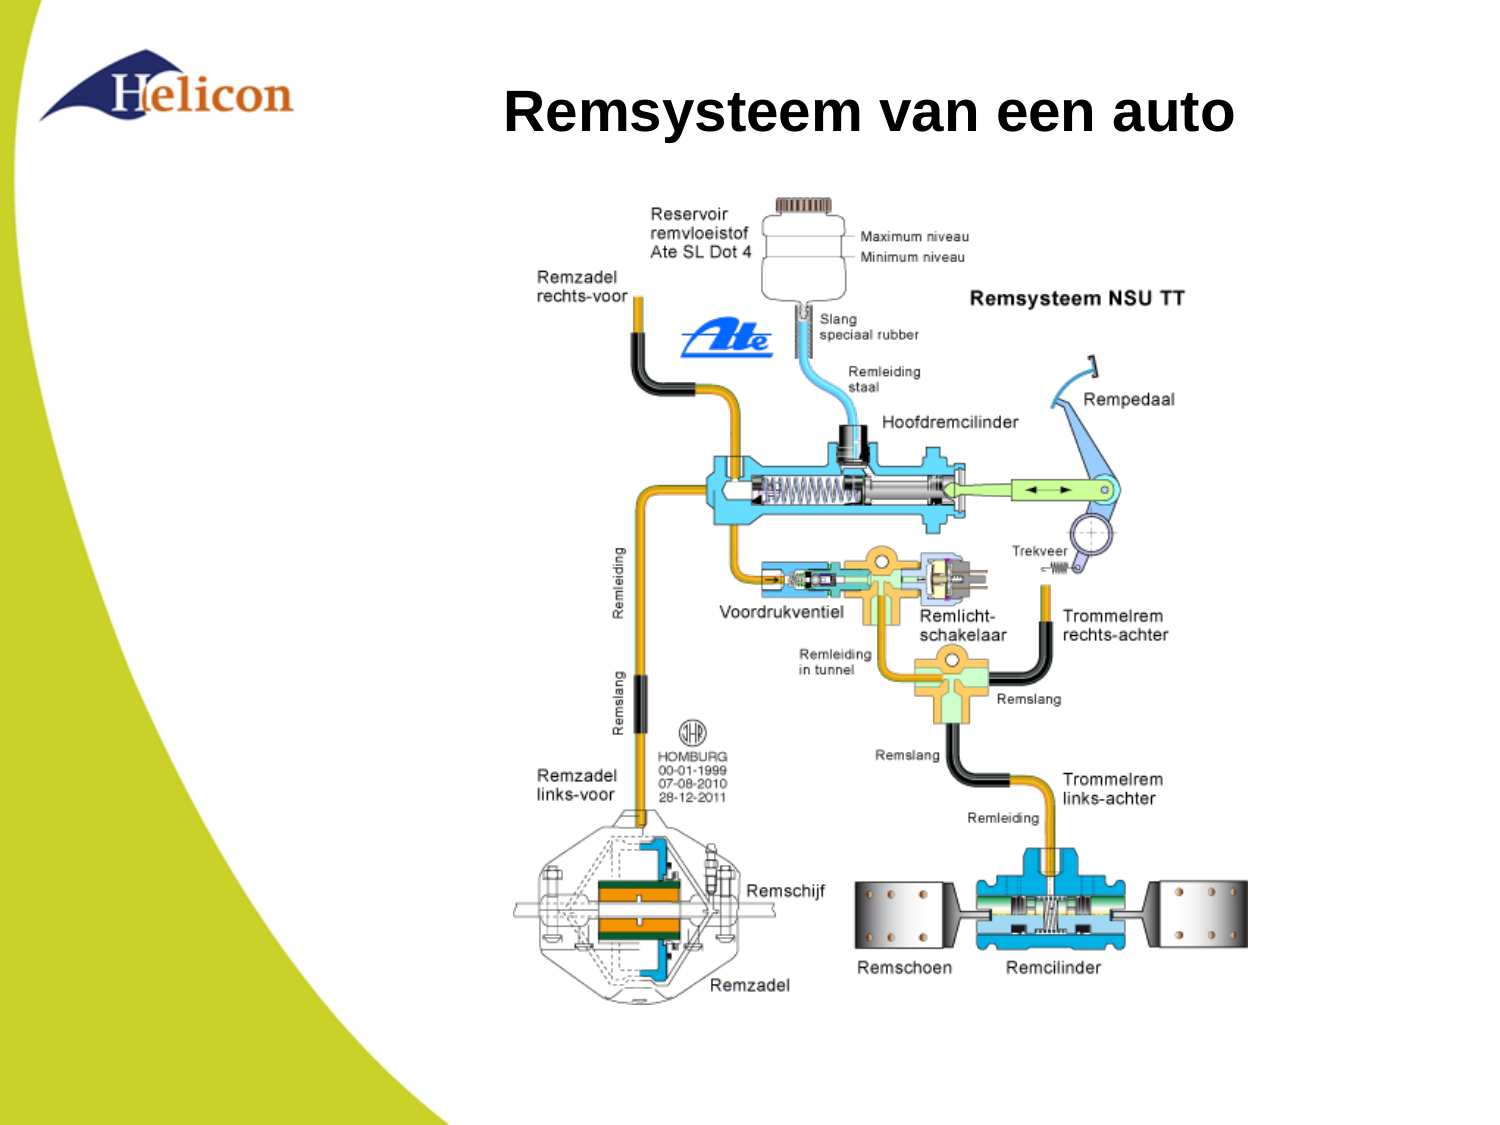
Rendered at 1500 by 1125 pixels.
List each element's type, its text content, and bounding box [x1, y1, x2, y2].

title Remsysteem van een auto [324, 54, 1415, 161]
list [513, 196, 1248, 1006]
picture [0, 0, 1500, 1125]
